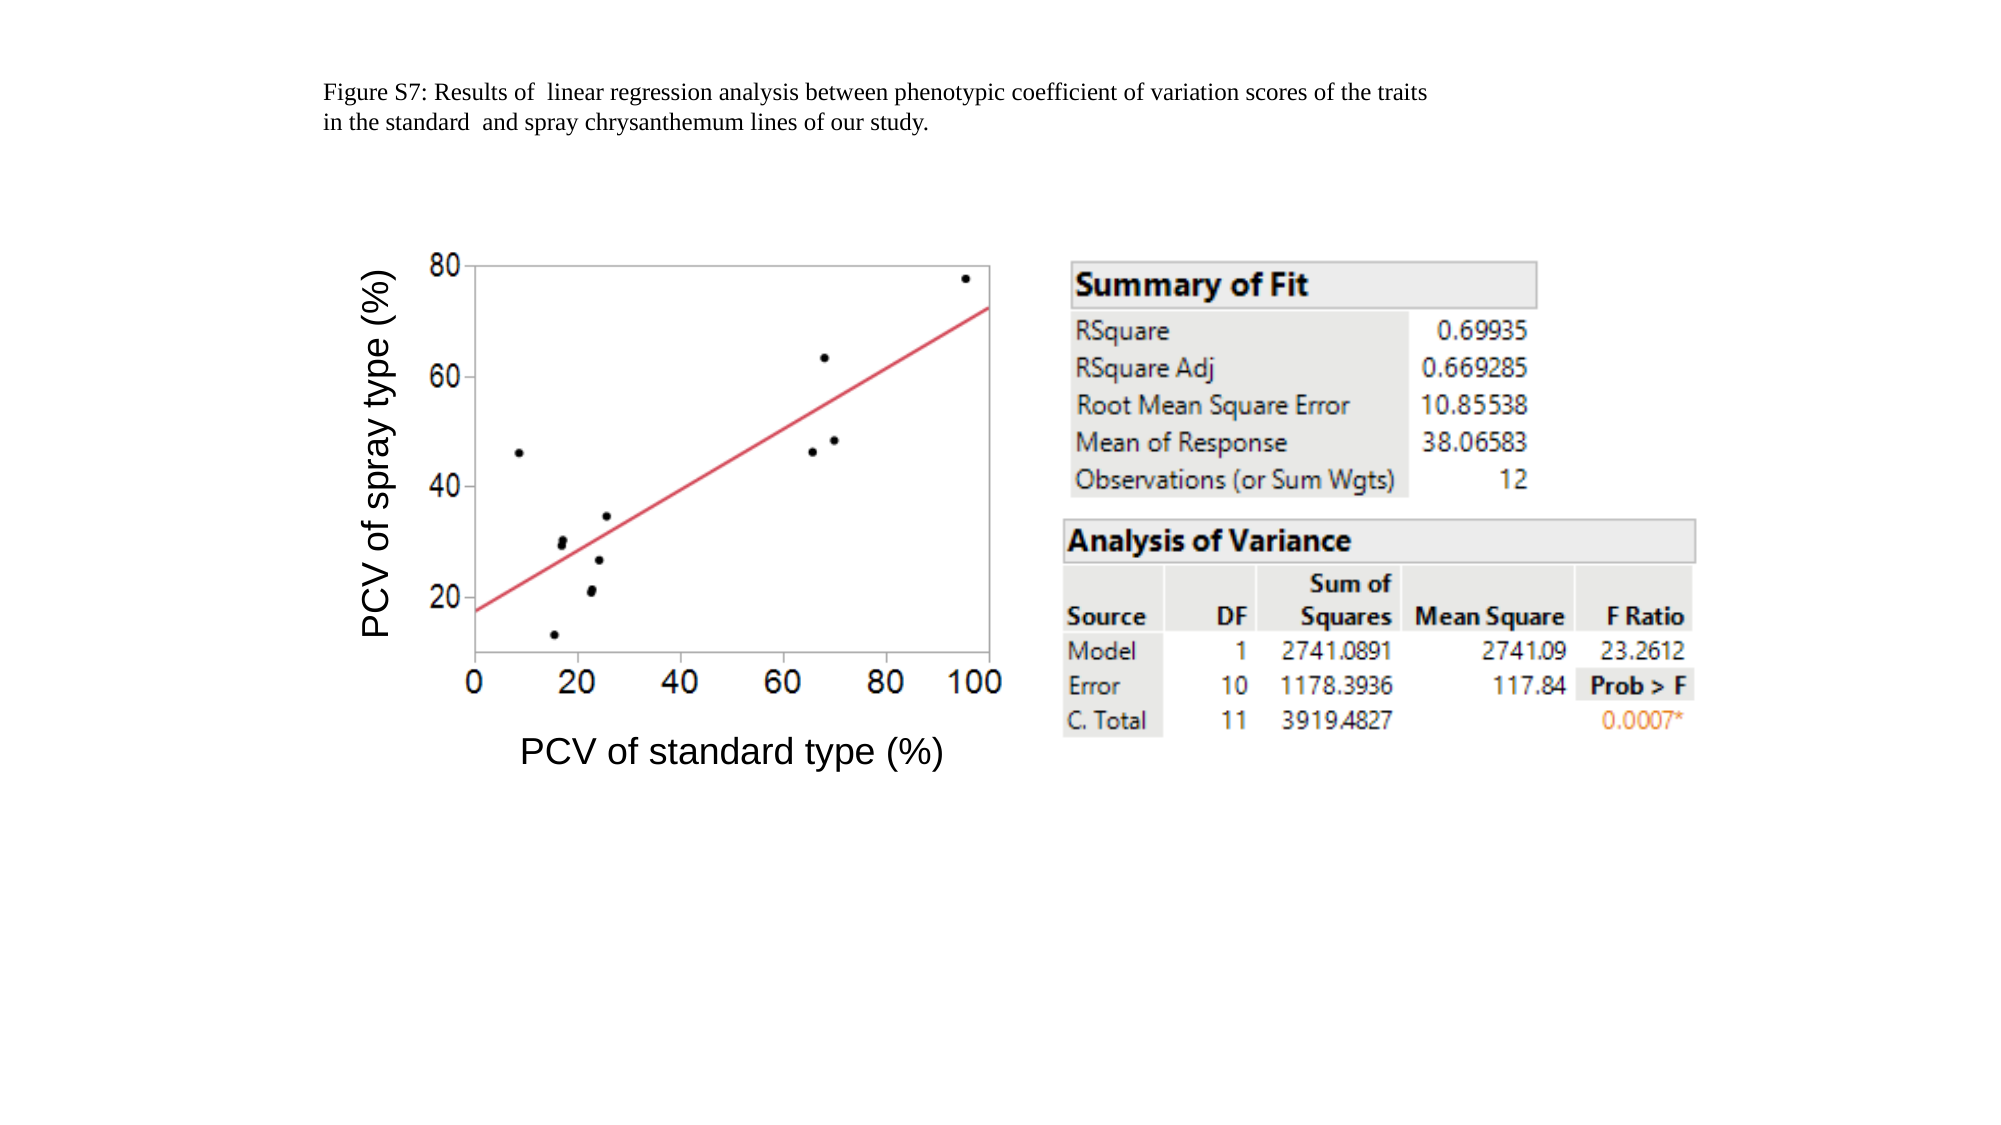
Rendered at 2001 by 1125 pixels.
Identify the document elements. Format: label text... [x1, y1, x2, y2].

picture [1043, 255, 1547, 509]
text_box PCV of standard type (%) [505, 750, 960, 780]
text_box Figure S7: Results of linear regression analysis between phenotypic coefficient of variation scores of the traits in the standard and spray chrysanthemum lines of our study. [308, 68, 1454, 143]
text_box PCV of spray type (%) [343, 254, 383, 655]
picture [1037, 513, 1706, 750]
picture [383, 251, 1018, 750]
